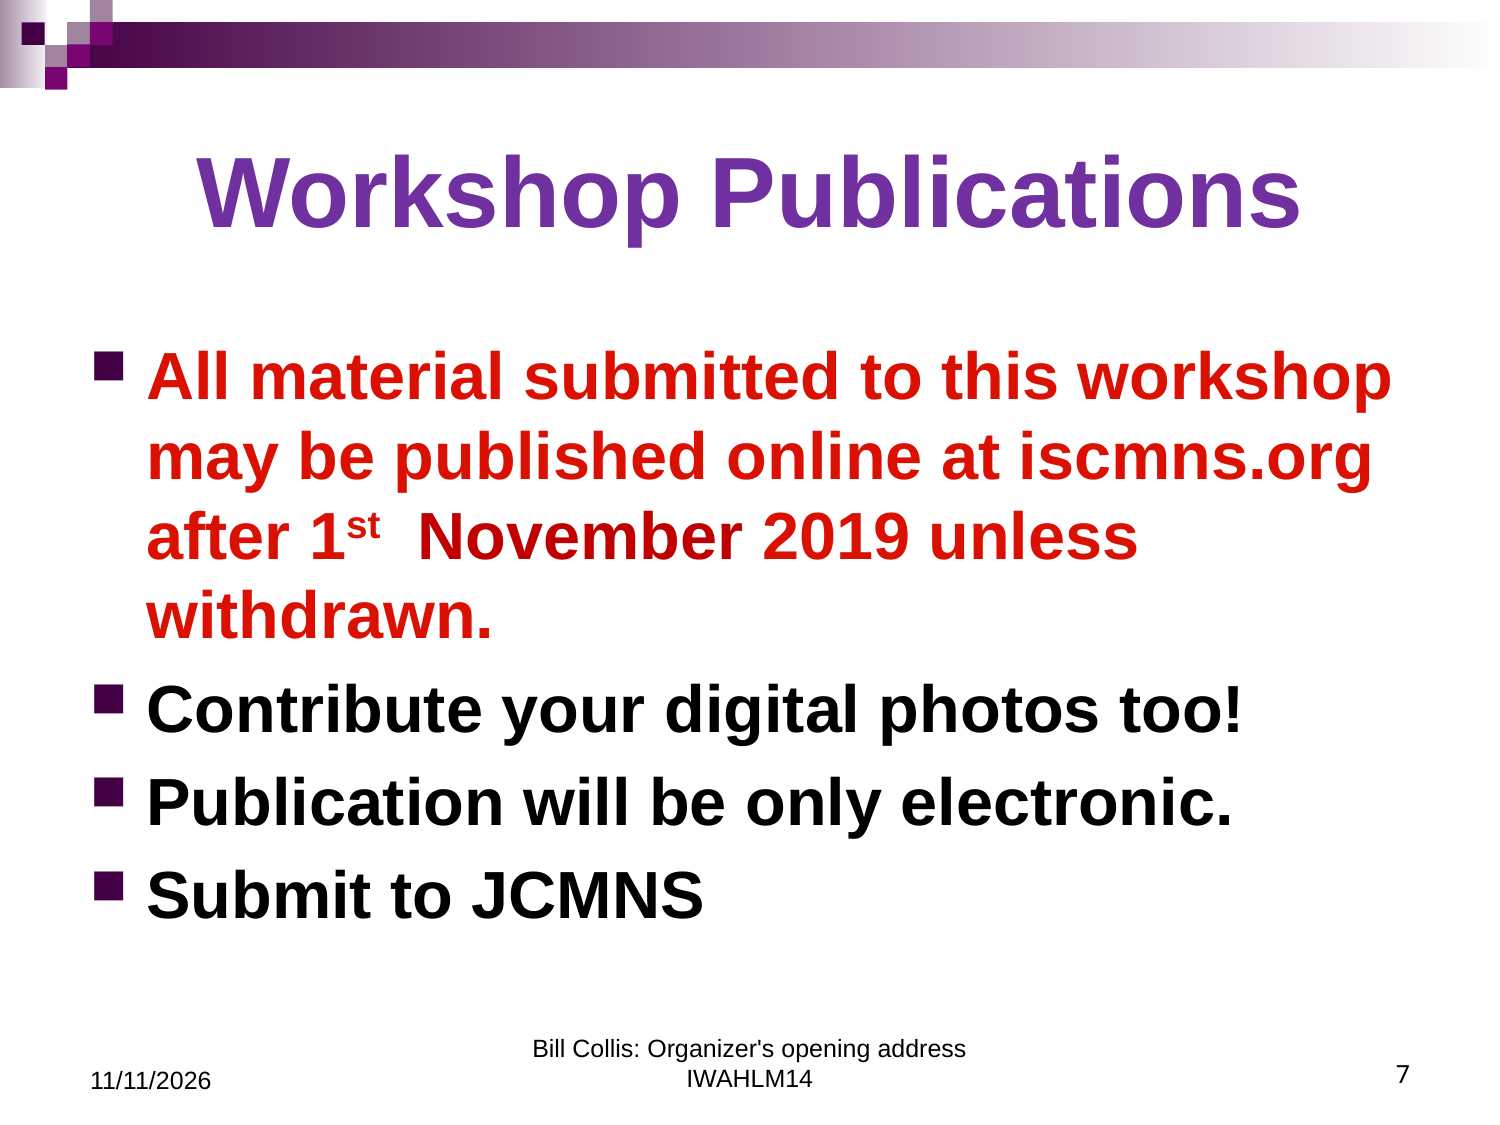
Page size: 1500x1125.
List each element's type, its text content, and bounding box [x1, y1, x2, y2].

slide_number 7 [1074, 1025, 1425, 1100]
title Workshop Publications [75, 75, 1425, 300]
list All material submitted to this workshop may be published online at iscmns.org after 1st November 2019 unless withdrawn. Contribute your digital photos too! Publication will be only electronic. Submit to JCMNS [75, 324, 1425, 1024]
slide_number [75, 1024, 425, 1103]
footer Bill Collis: Organizer's opening address IWAHLM14 [512, 1025, 988, 1100]
